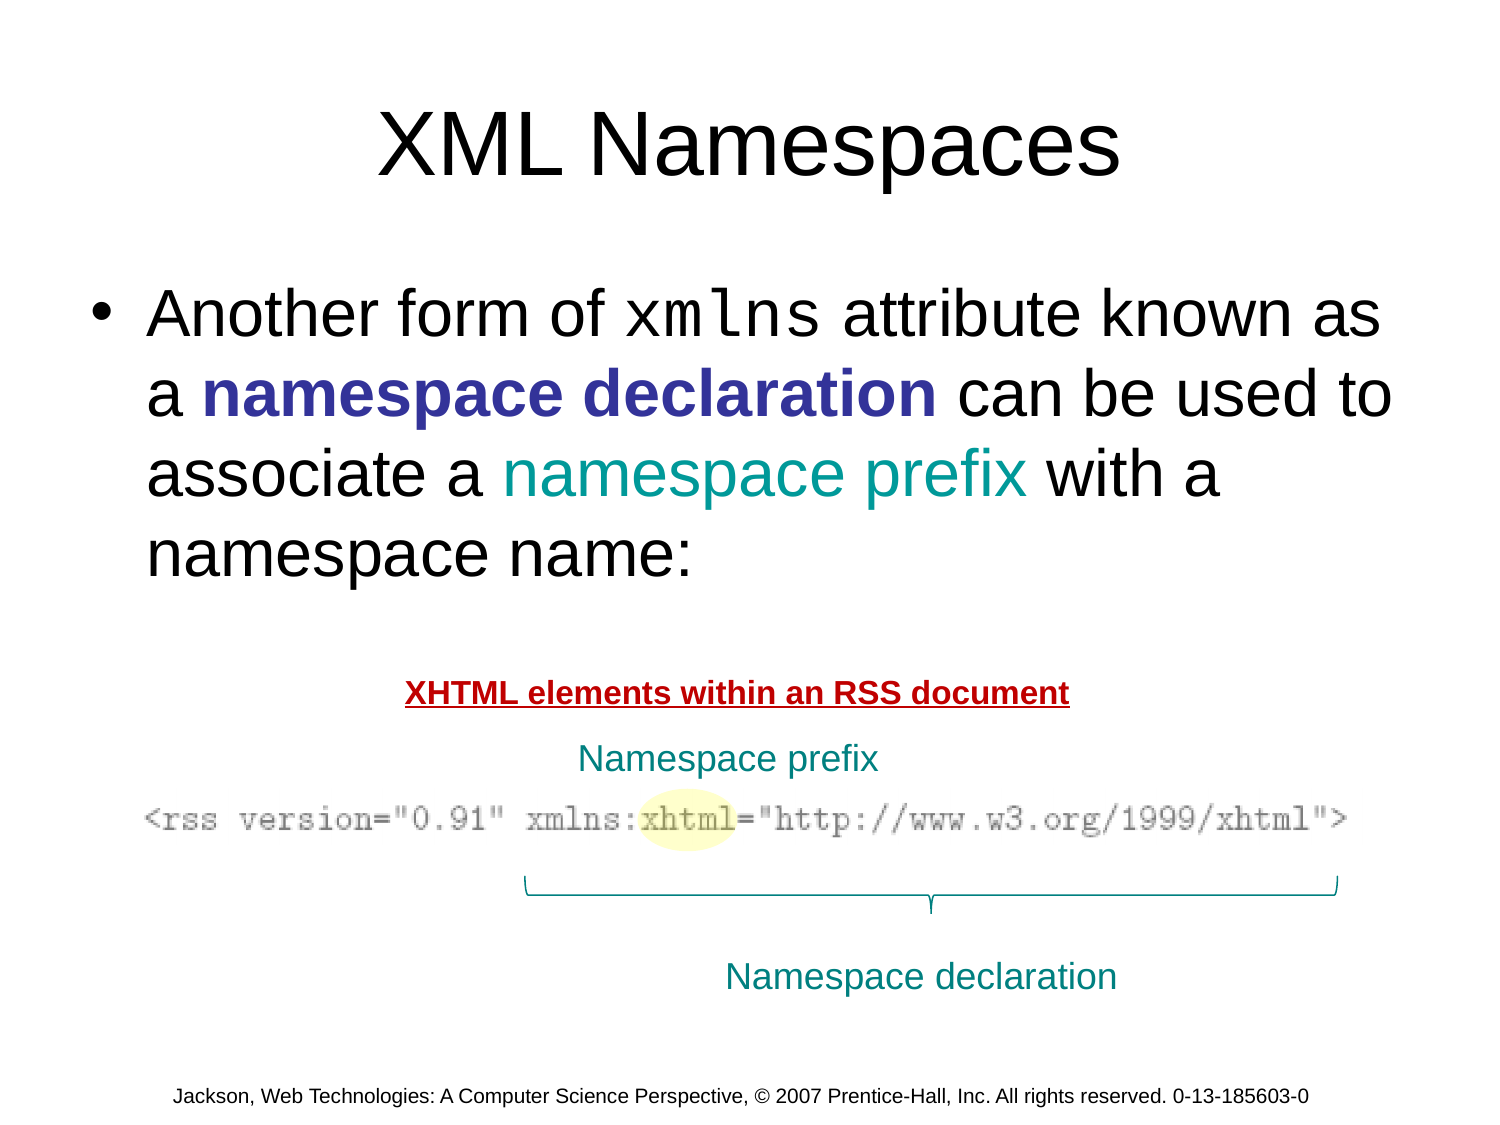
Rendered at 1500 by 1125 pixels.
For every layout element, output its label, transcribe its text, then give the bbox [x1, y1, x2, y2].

footer Jackson, Web Technologies: A Computer Science Perspective, © 2007 Prentice-Hall, Inc. All rights reserved. 0-13-185603-0 [75, 1074, 1413, 1103]
list Another form of xmlns attribute known as a namespace declaration can be used to associate a namespace prefix with a namespace name: [75, 262, 1425, 1005]
text_box Namespace prefix [562, 726, 895, 787]
text_box [524, 876, 1338, 914]
picture [124, 788, 1363, 846]
title XML Namespaces [75, 45, 1425, 233]
text_box XHTML elements within an RSS document [258, 663, 1217, 719]
text_box Namespace declaration [709, 944, 1134, 1005]
